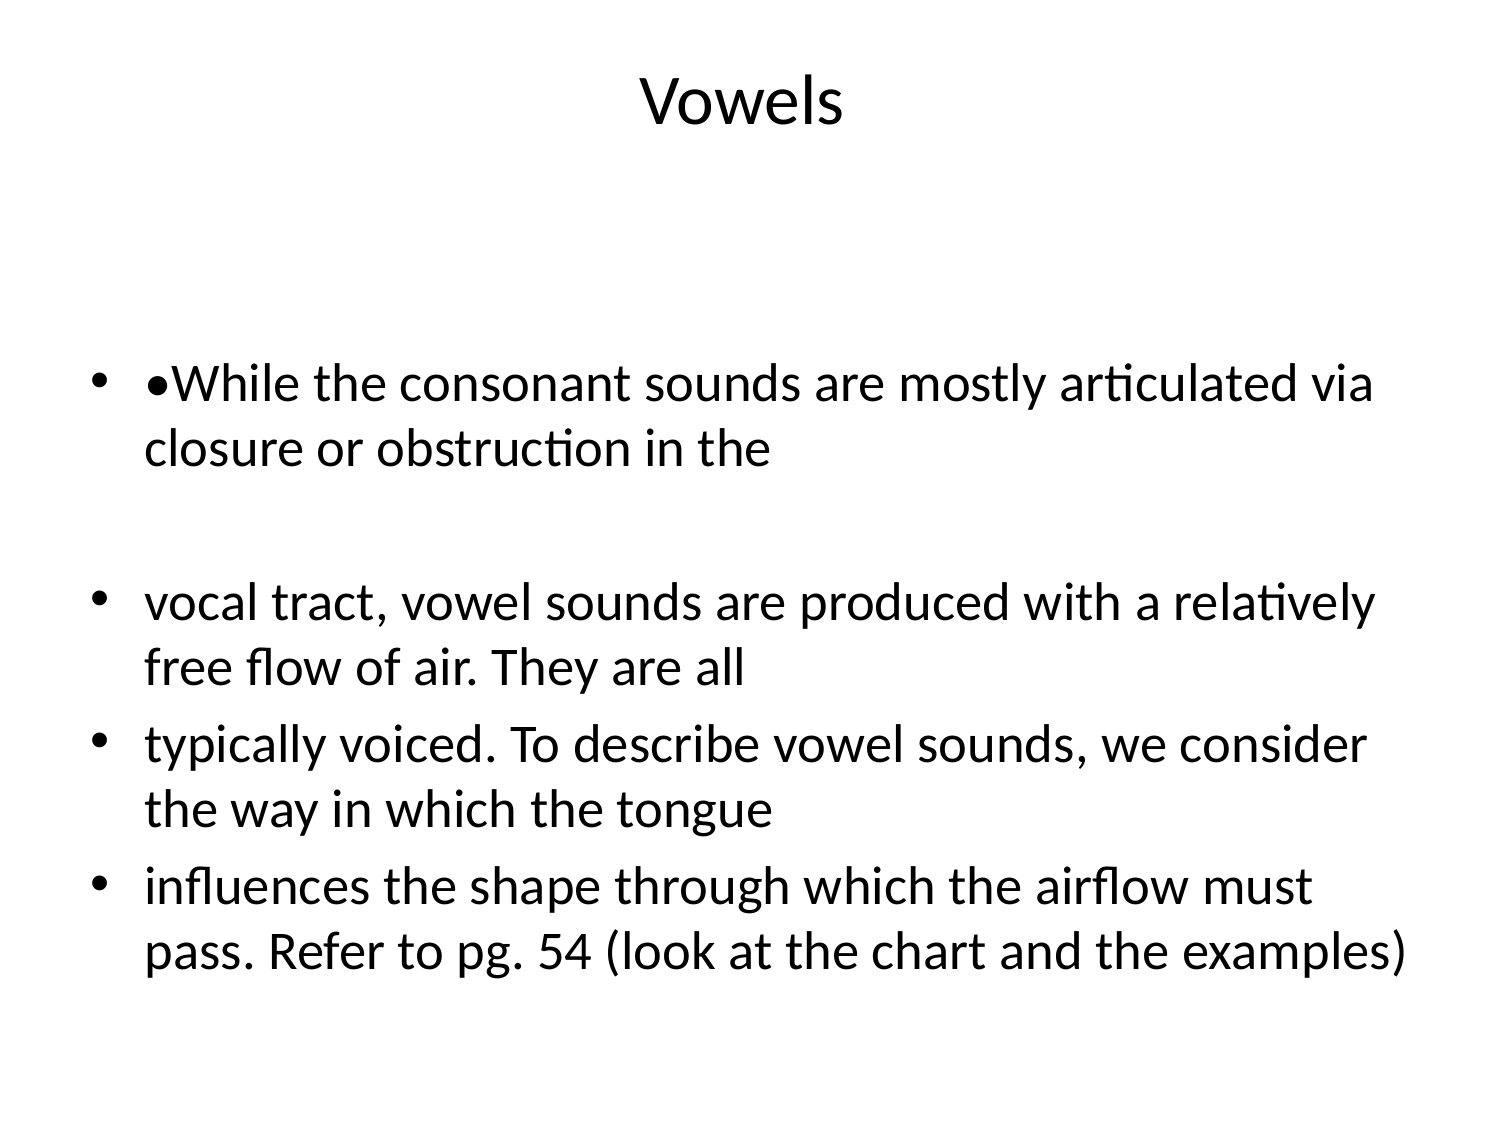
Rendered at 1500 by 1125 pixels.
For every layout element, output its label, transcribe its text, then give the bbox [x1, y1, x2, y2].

list •While the consonant sounds are mostly articulated via closure or obstruction in the vocal tract, vowel sounds are produced with a relatively free flow of air. They are all typically voiced. To describe vowel sounds, we consider the way in which the tongue influences the shape through which the airflow must pass. Refer to pg. 54 (look at the chart and the examples) [75, 262, 1425, 1005]
title Vowels [75, 45, 1425, 233]
